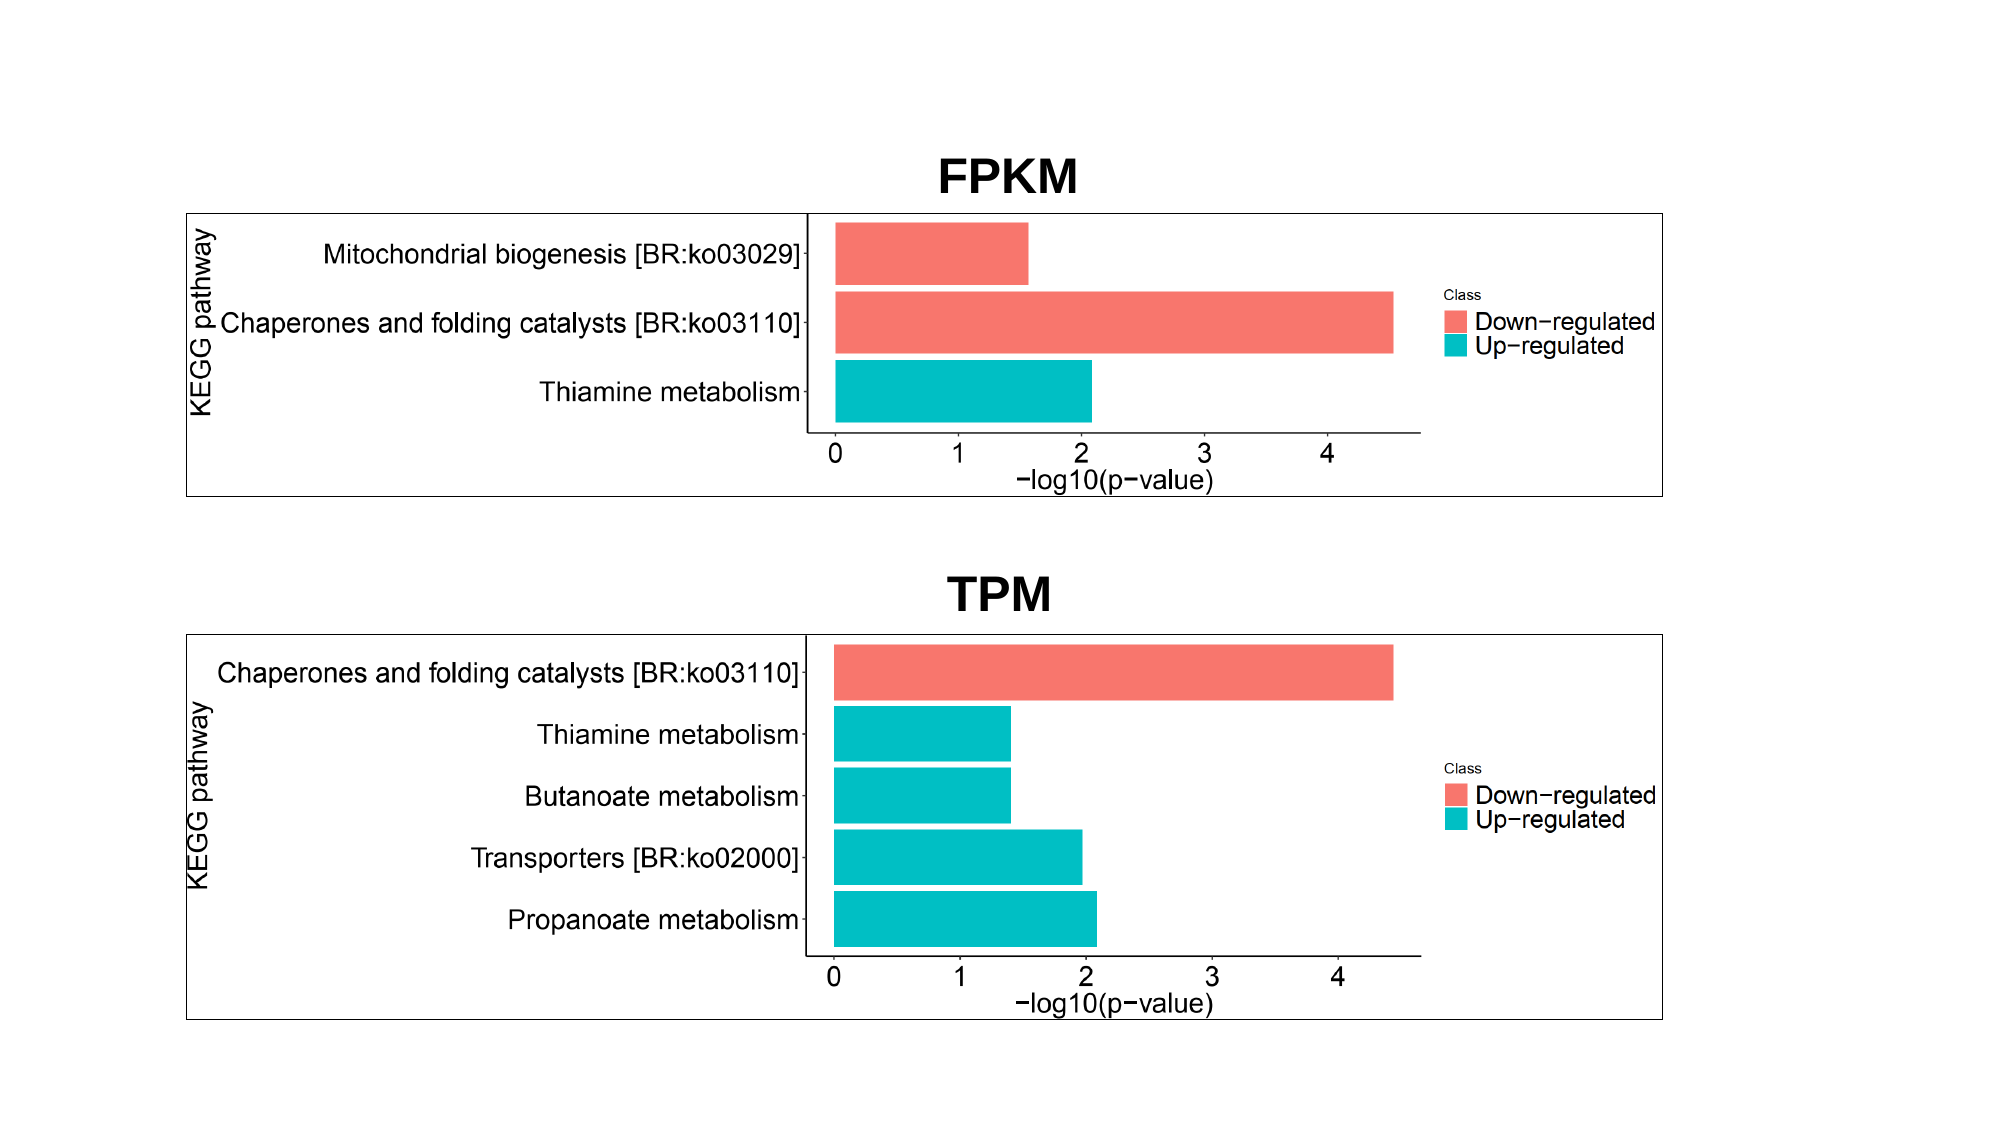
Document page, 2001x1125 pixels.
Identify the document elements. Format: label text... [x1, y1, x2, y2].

picture [185, 634, 1663, 1020]
text_box FPKM [922, 135, 1094, 211]
text_box TPM [932, 554, 1068, 630]
picture [185, 213, 1663, 497]
